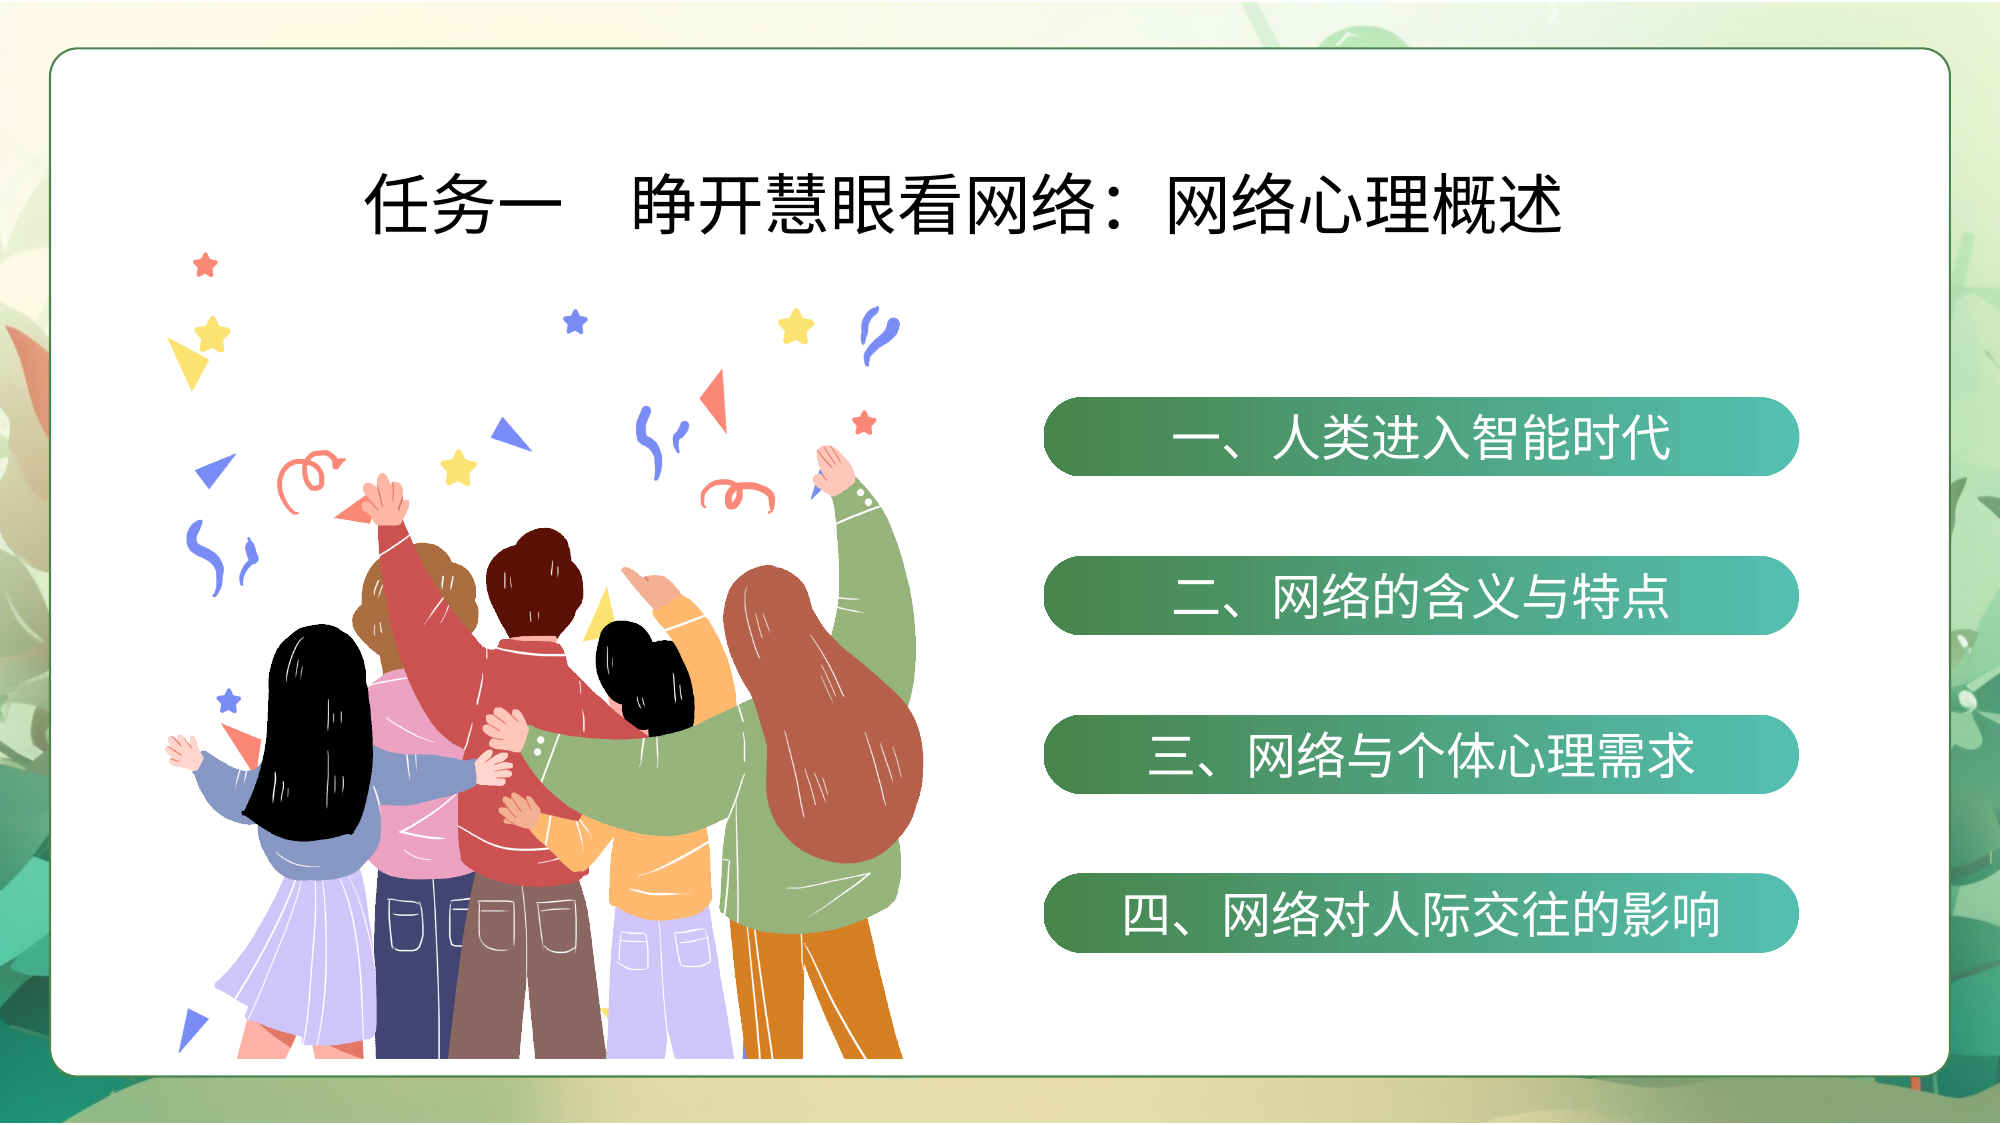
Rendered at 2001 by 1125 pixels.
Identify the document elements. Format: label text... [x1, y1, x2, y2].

text_box 任务一 睁开慧眼看网络：网络心理概述 [169, 155, 1759, 251]
text_box 三、网络与个体心理需求 [1042, 713, 1801, 796]
text_box 一、人类进入智能时代 [1042, 396, 1801, 478]
text_box 四、网络对人际交往的影响 [1042, 872, 1801, 954]
picture [0, 2, 2000, 1123]
text_box 二、网络的含义与特点 [1042, 555, 1801, 637]
